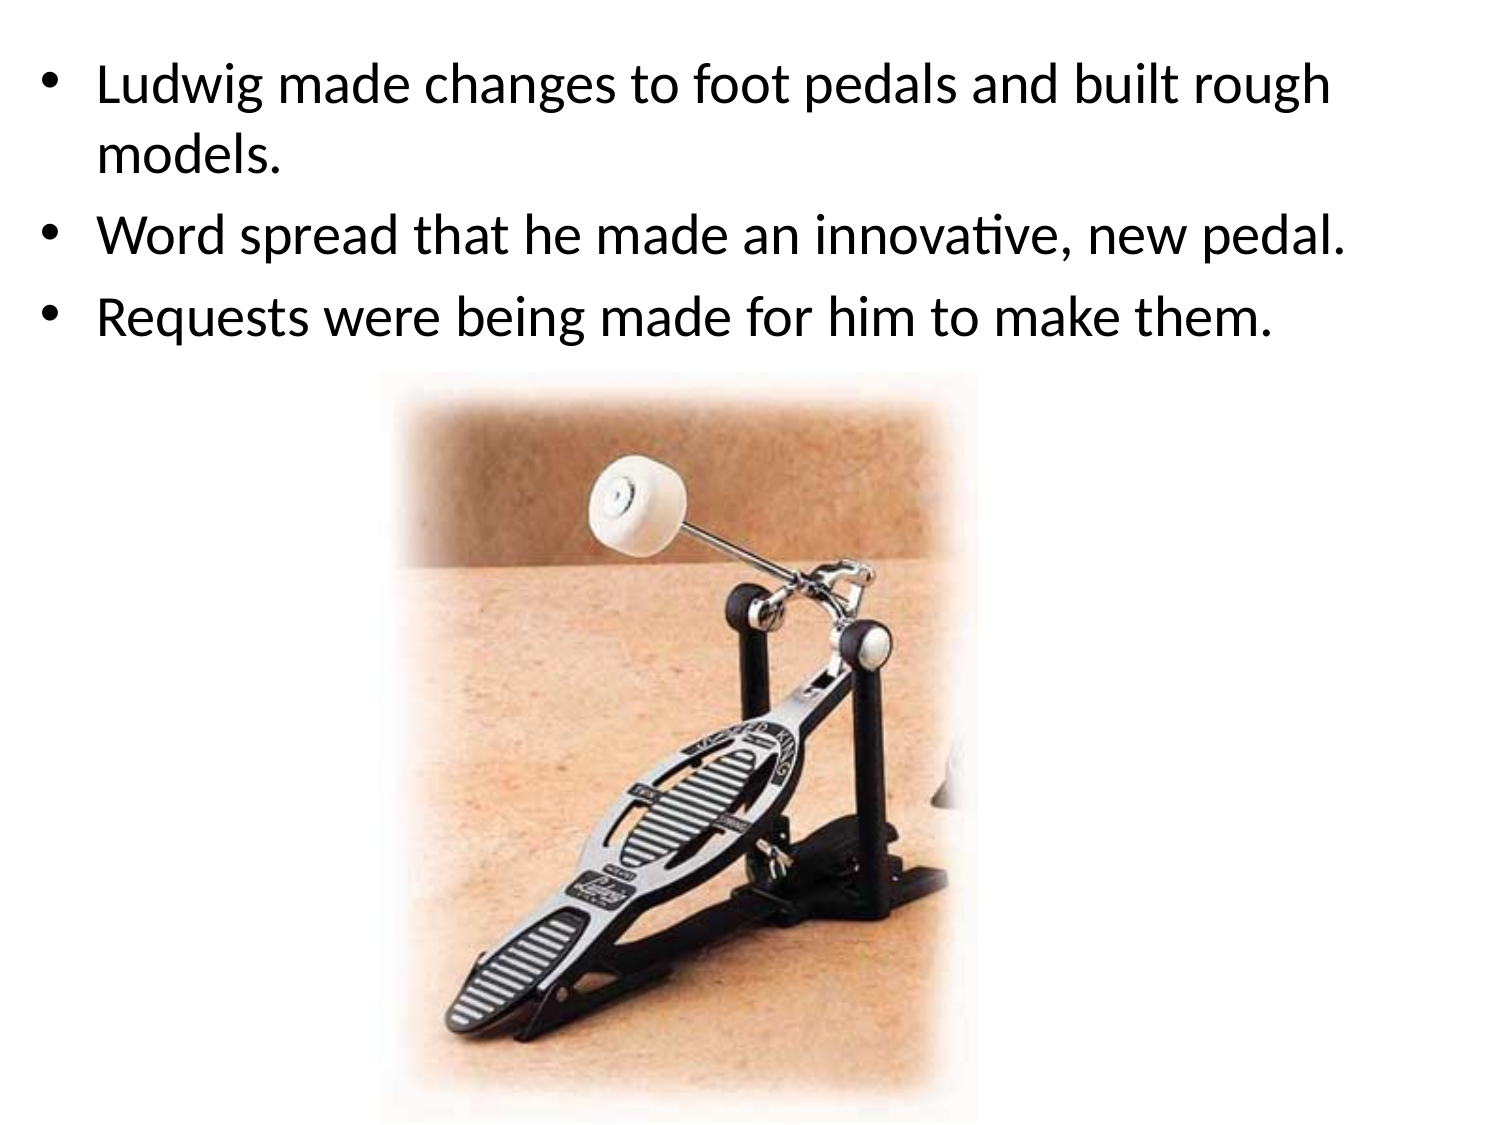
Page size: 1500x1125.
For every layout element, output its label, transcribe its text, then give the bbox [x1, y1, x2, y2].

picture [379, 372, 979, 1123]
list Ludwig made changes to foot pedals and built rough models. Word spread that he made an innovative, new pedal. Requests were being made for him to make them. [24, 37, 1463, 1088]
